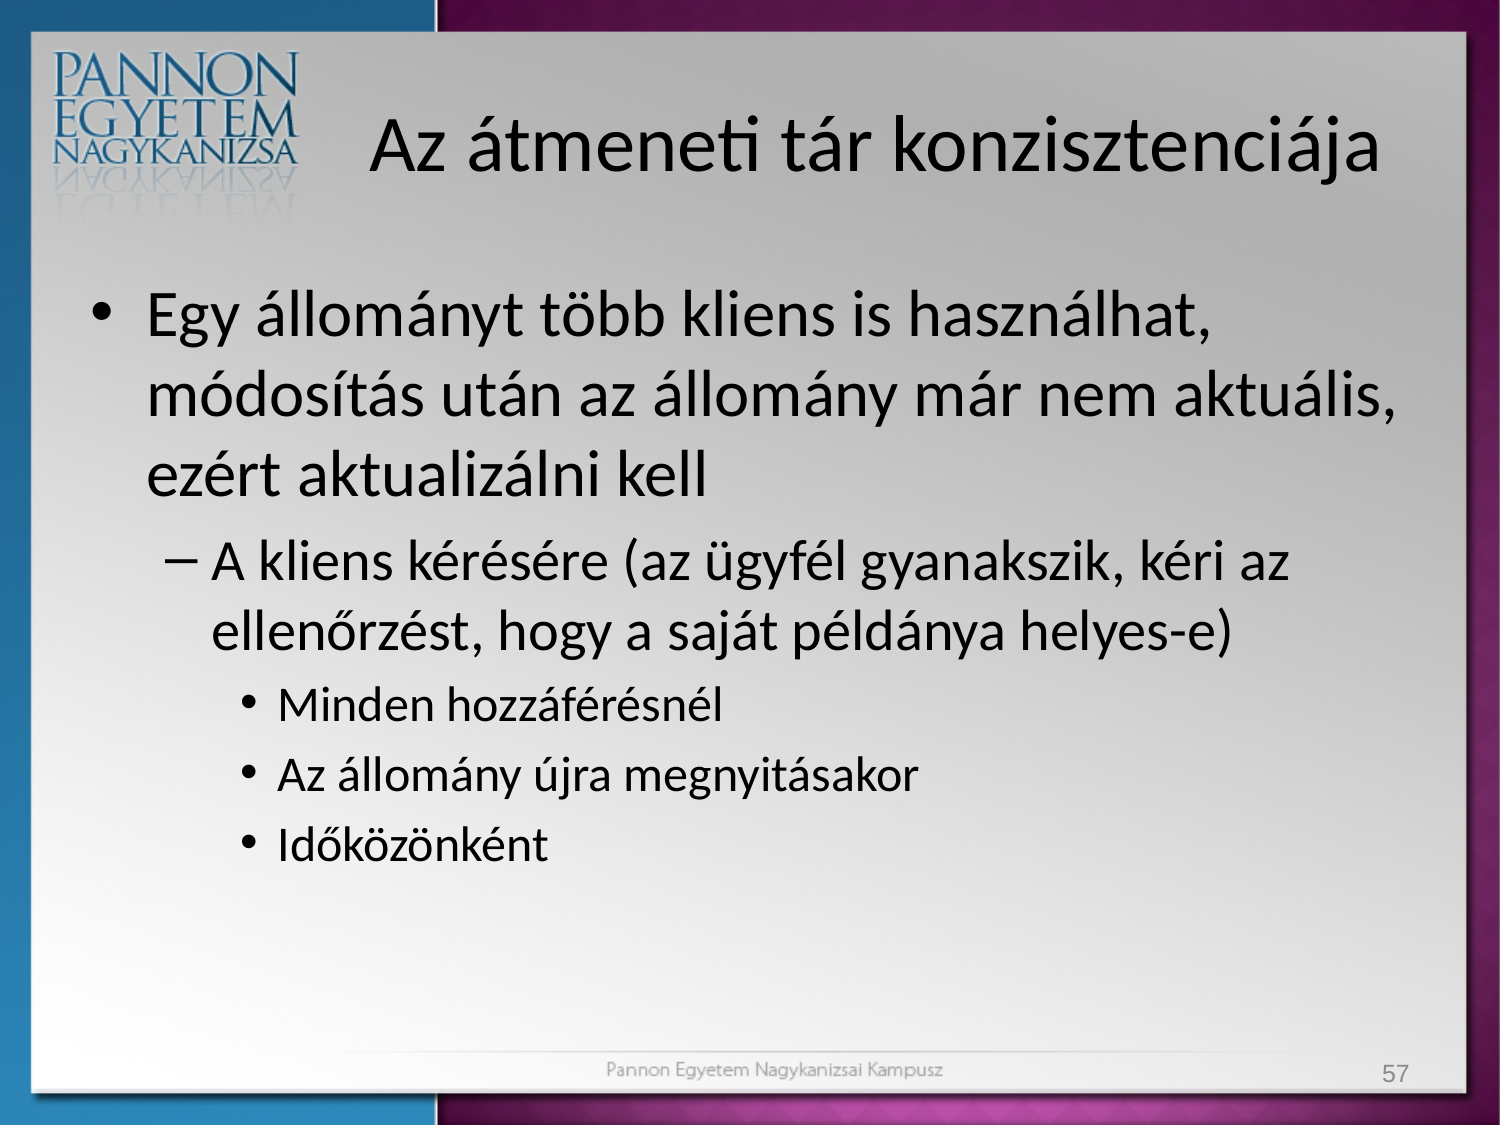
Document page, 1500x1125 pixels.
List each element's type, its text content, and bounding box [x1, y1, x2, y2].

title Az átmeneti tár konzisztenciája [328, 45, 1425, 233]
picture [0, 0, 1500, 1125]
slide_number 57 [1074, 1042, 1425, 1103]
list Egy állományt több kliens is használhat, módosítás után az állomány már nem aktuális, ezért aktualizálni kell A kliens kérésére (az ügyfél gyanakszik, kéri az ellenőrzést, hogy a saját példánya helyes-e) Minden hozzáférésnél Az állomány újra megnyitásakor Időközönként [75, 262, 1425, 1038]
